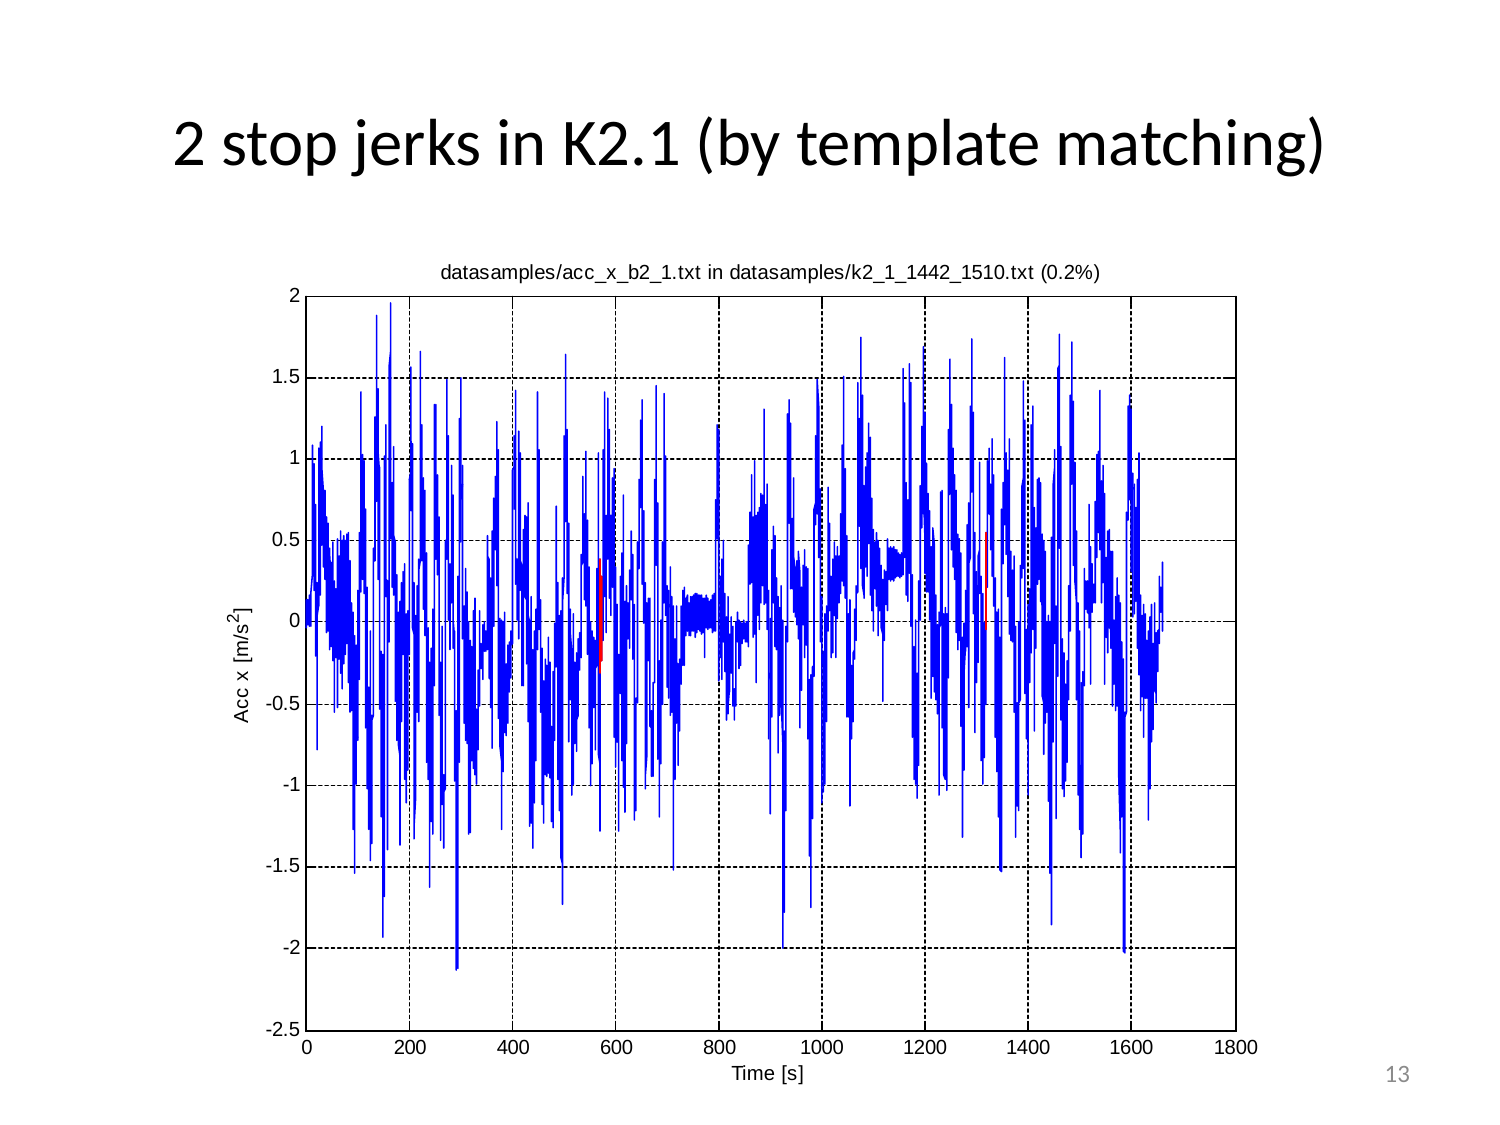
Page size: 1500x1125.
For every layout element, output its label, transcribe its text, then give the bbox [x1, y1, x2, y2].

title 2 stop jerks in K2.1 (by template matching) [75, 45, 1425, 233]
picture [149, 229, 1351, 1125]
slide_number 13 [1354, 1042, 1425, 1103]
